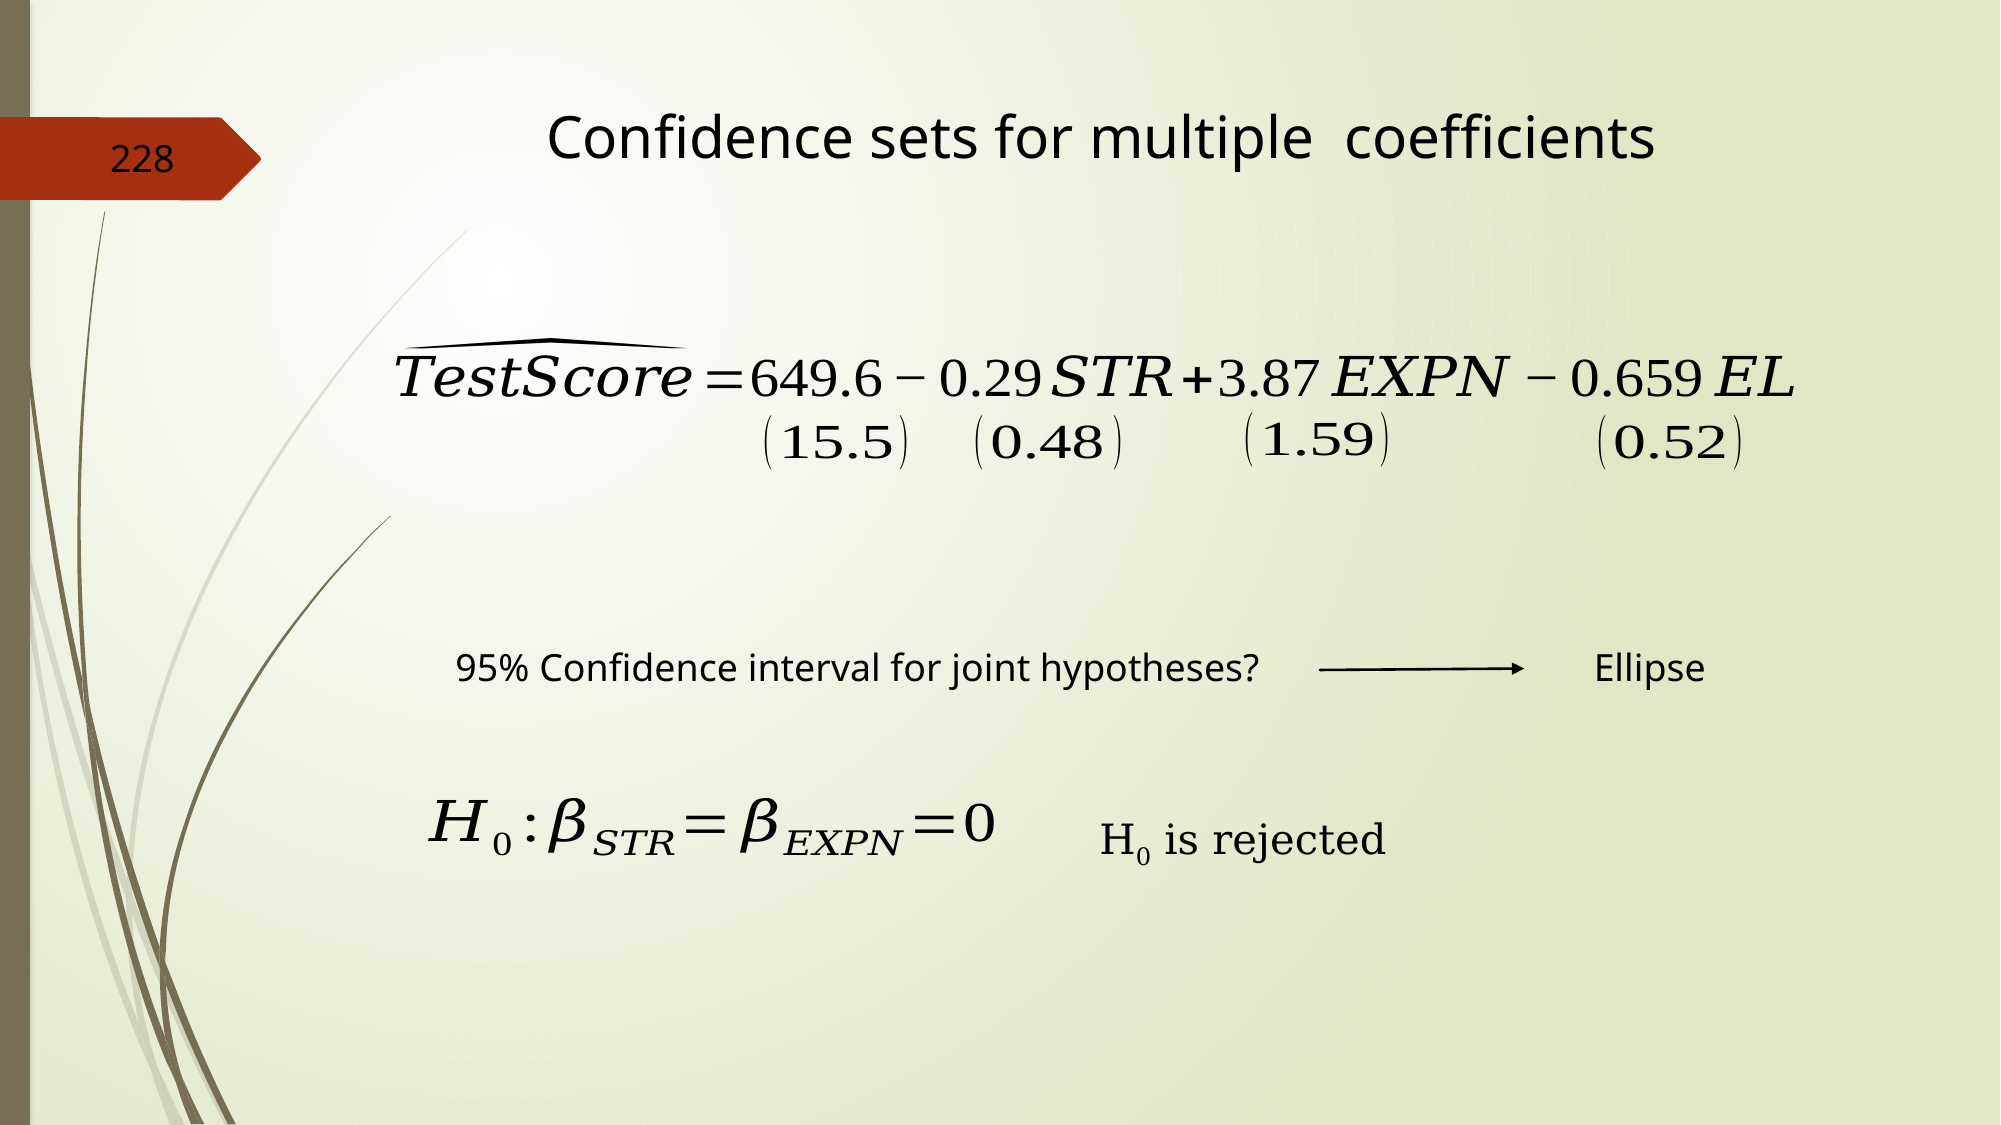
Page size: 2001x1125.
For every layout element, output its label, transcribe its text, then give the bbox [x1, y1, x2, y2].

text_box H0 is rejected [1084, 805, 1402, 878]
text_box 95% Confidence interval for joint hypotheses? [440, 637, 1276, 697]
text_box Ellipse [1579, 637, 1721, 697]
text_box 228 [95, 127, 190, 188]
text_box Confidence sets for multiple coefficients [531, 92, 1687, 178]
